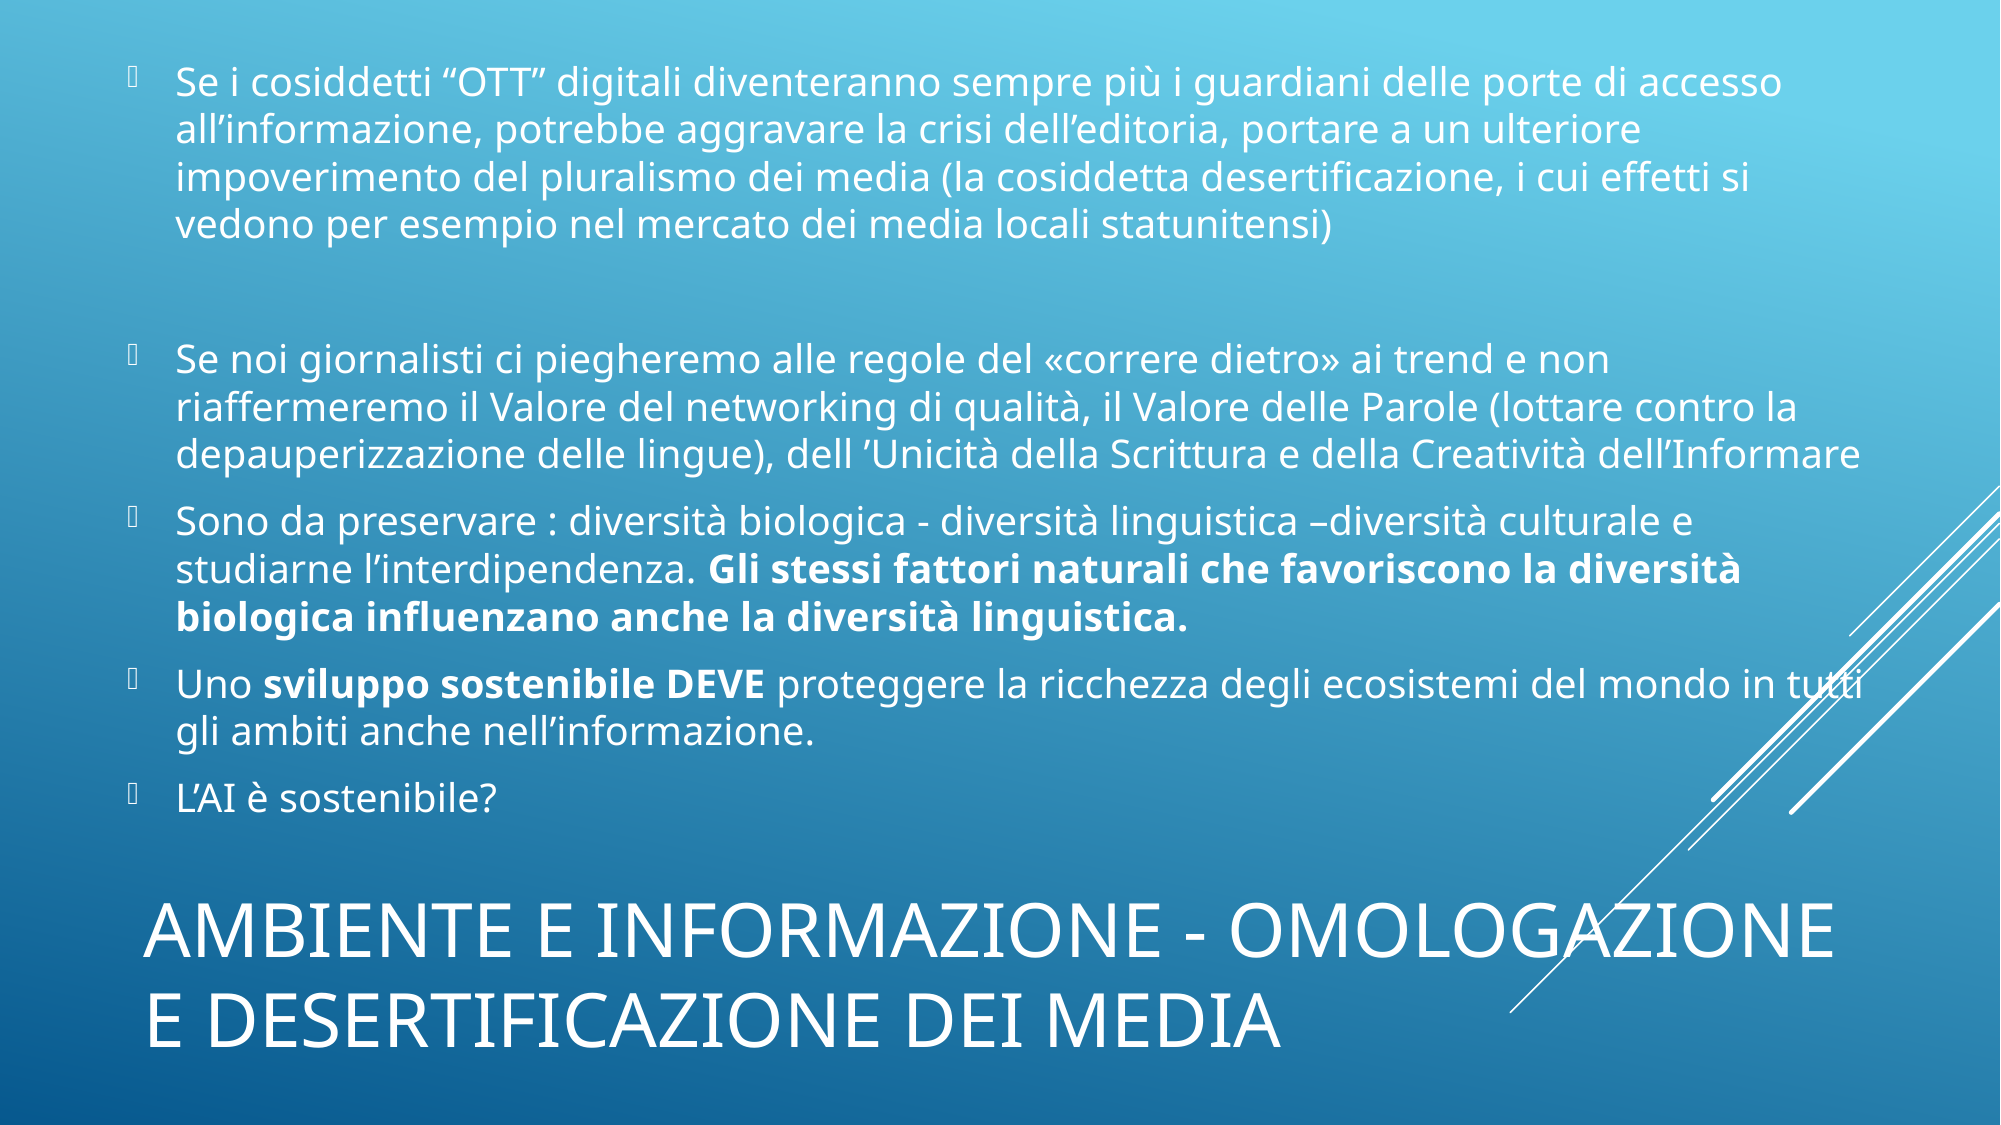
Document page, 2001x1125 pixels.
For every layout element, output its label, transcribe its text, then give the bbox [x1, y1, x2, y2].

title AMBIENTE E INFORMAZIONE - OMOLOGAZIONE E DESERTIFICAZIONE DEI MEDIA [128, 849, 1913, 1097]
list Se i cosiddetti “OTT” digitali diventeranno sempre più i guardiani delle porte di accesso all’informazione, potrebbe aggravare la crisi dell’editoria, portare a un ulteriore impoverimento del pluralismo dei media (la cosiddetta desertificazione, i cui effetti si vedono per esempio nel mercato dei media locali statunitensi) Se noi giornalisti ci piegheremo alle regole del «correre dietro» ai trend e non riaffermeremo il Valore del networking di qualità, il Valore delle Parole (lottare contro la depauperizzazione delle lingue), dell ’Unicità della Scrittura e della Creatività dell’Informare Sono da preservare : diversità biologica - diversità linguistica –diversità culturale e studiarne l’interdipendenza. Gli stessi fattori naturali che favoriscono la diversità biologica influenzano anche la diversità linguistica. Uno sviluppo sostenibile DEVE proteggere la ricchezza degli ecosistemi del mondo in tutti gli ambiti anche nell’informazione. L’AI è sostenibile? [112, 28, 1897, 850]
